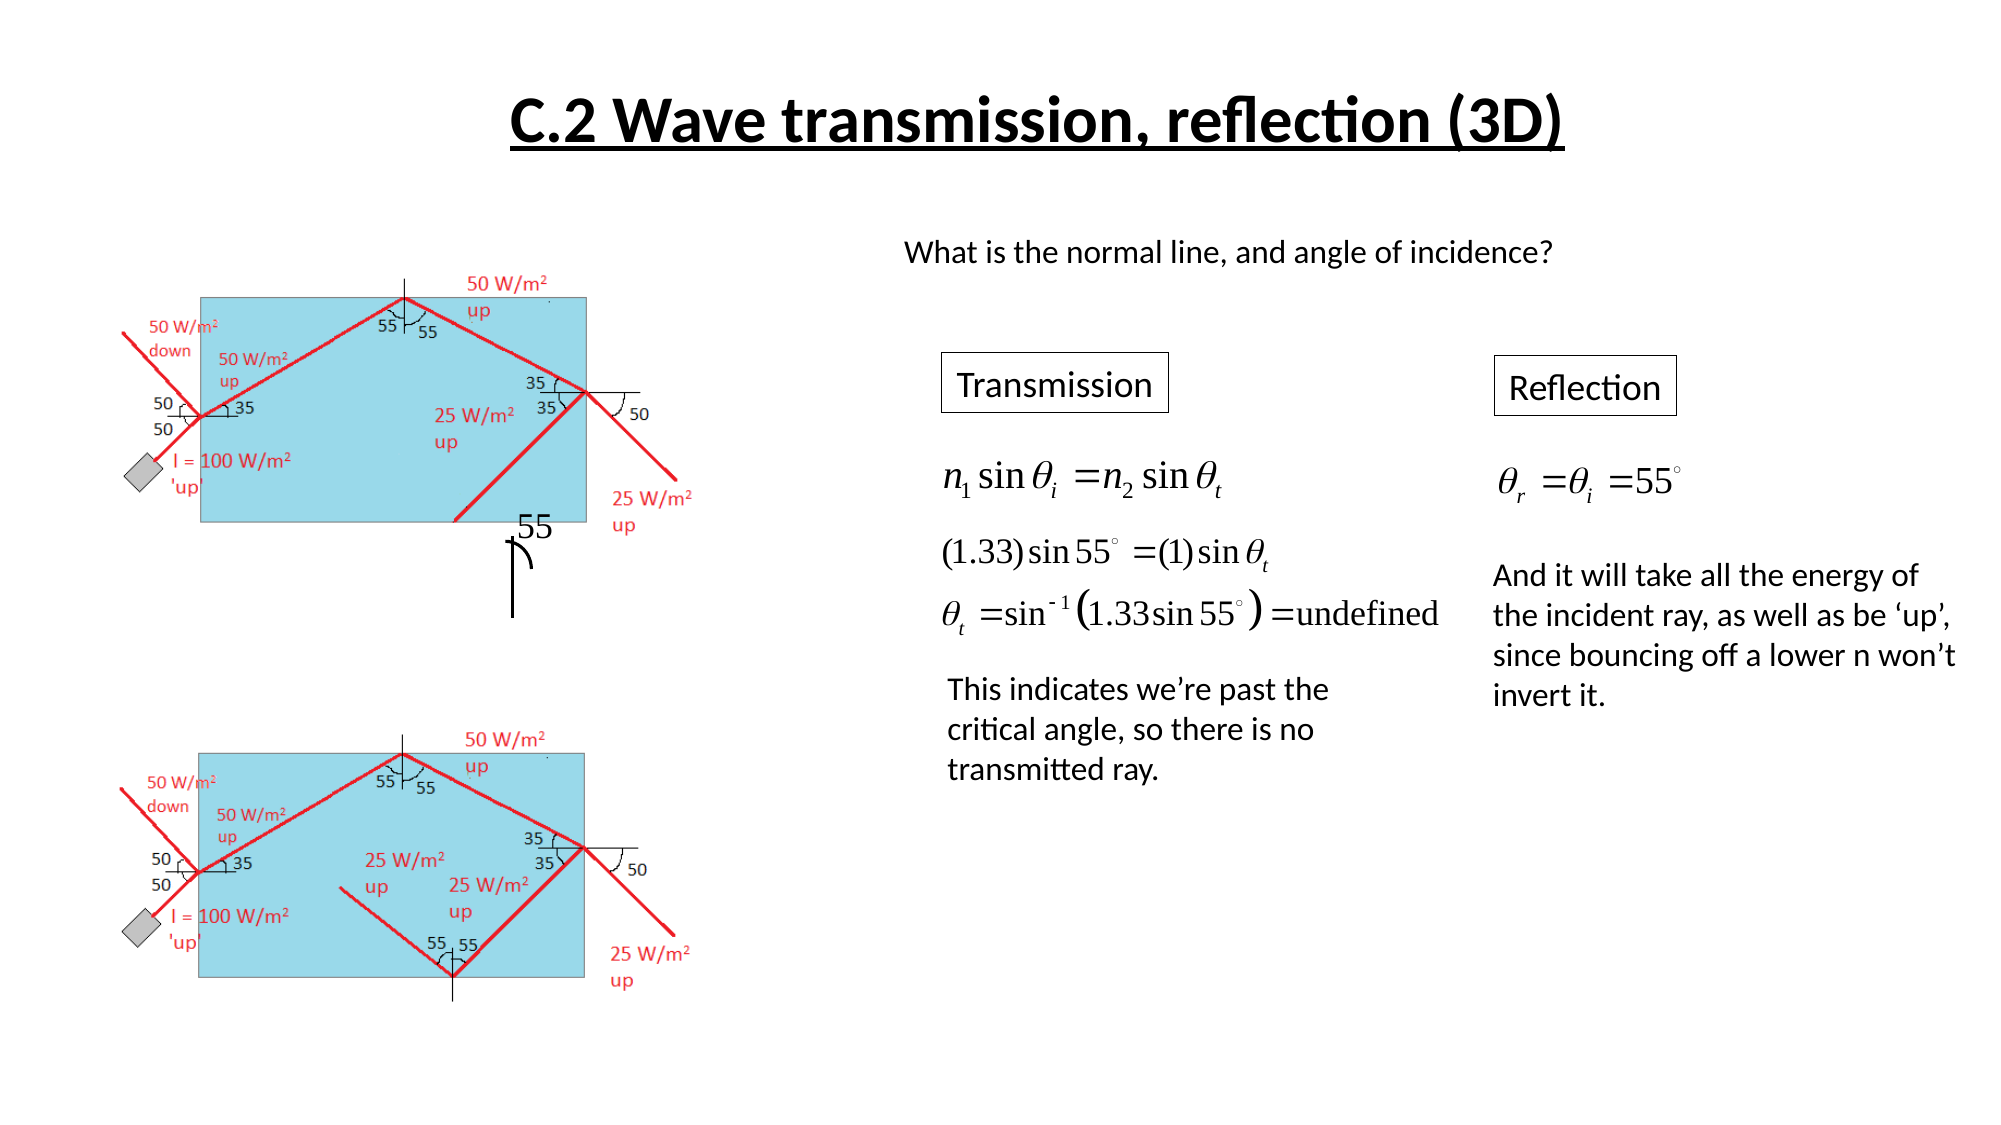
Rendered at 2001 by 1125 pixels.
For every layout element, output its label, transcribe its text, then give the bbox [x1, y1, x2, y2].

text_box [512, 505, 558, 548]
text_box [936, 447, 1230, 509]
text_box Reflection [1494, 355, 1677, 416]
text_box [40, 215, 831, 636]
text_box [936, 524, 1446, 650]
text_box Transmission [941, 352, 1169, 413]
text_box C.2 Wave transmission, reflection (3D) [495, 67, 1580, 163]
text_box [38, 671, 829, 1091]
text_box And it will take all the energy of the incident ray, as well as be ‘up’, since bouncing off a lower n won’t invert it. [1478, 545, 1974, 720]
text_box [1492, 452, 1688, 513]
text_box This indicates we’re past the critical angle, so there is no transmitted ray. [932, 659, 1353, 795]
text_box What is the normal line, and angle of incidence? [889, 223, 1571, 278]
